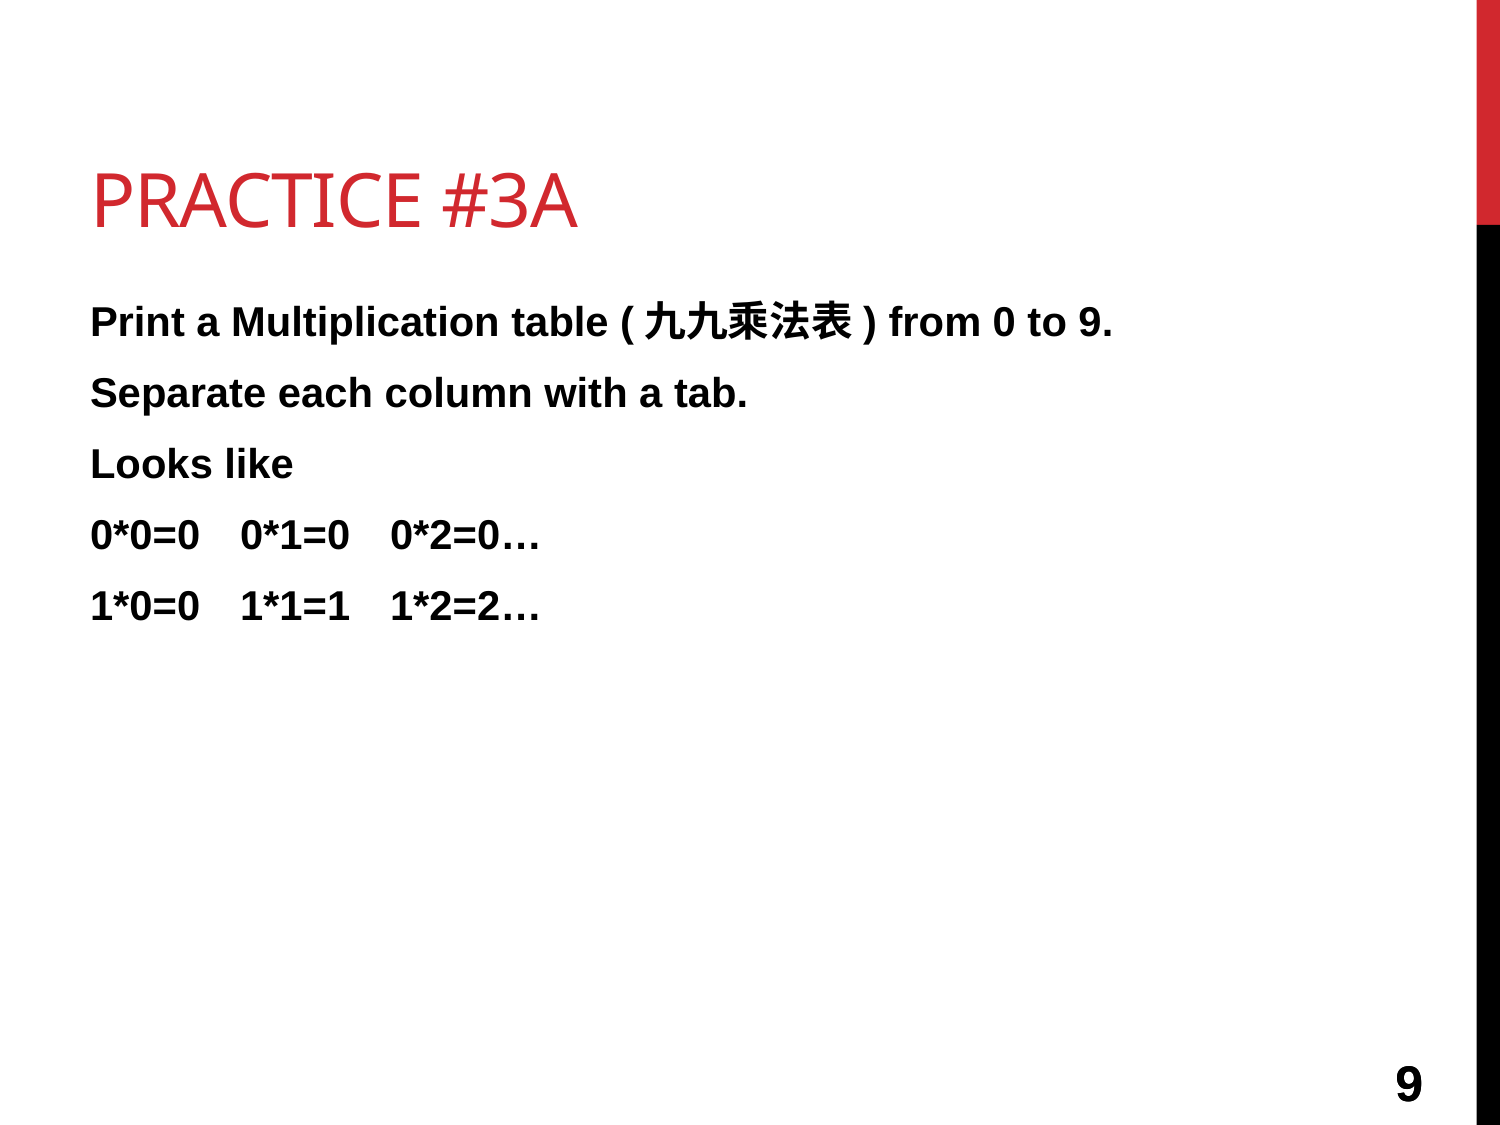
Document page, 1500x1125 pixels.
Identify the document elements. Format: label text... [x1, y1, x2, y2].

list Print a Multiplication table (九九乘法表) from 0 to 9. Separate each column with a tab. Looks like 0*0=0 0*1=0 0*2=0… 1*0=0 1*1=1 1*2=2… [75, 287, 1325, 1005]
title Practice #3a [75, 25, 1025, 250]
